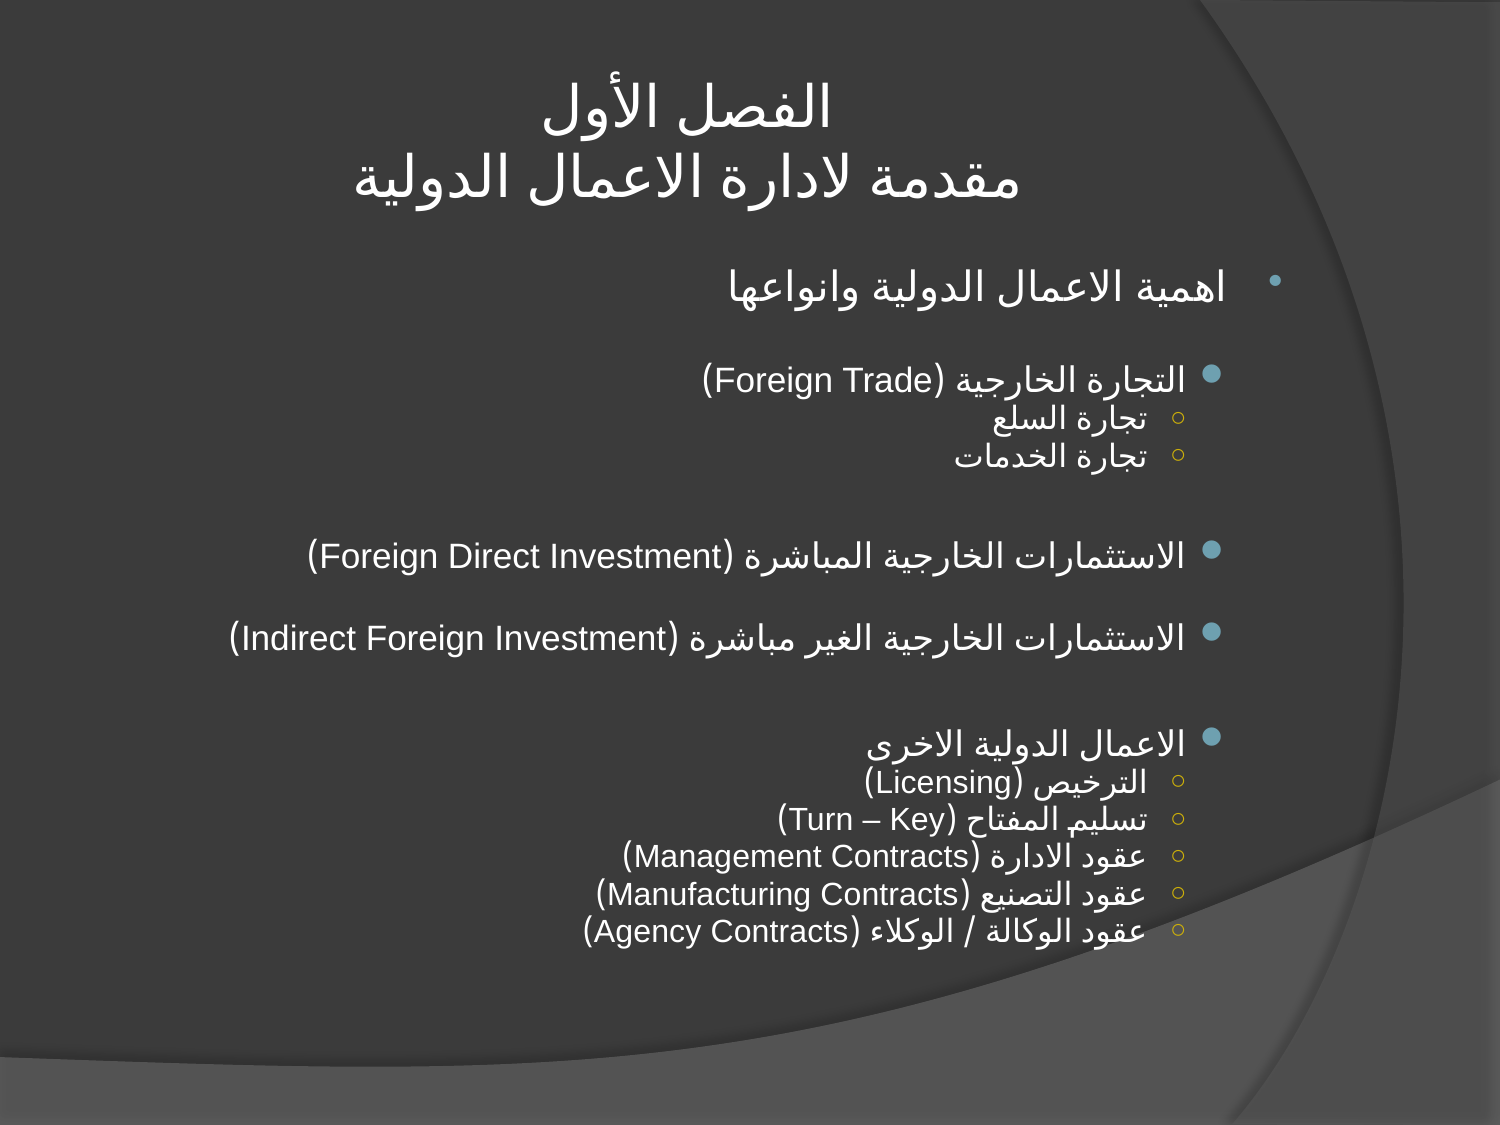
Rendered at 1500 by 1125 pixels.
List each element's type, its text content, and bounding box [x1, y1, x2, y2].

list اهمية الاعمال الدولية وانواعها التجارة الخارجية (Foreign Trade) تجارة السلع تجارة الخدمات الاستثمارات الخارجية المباشرة (Foreign Direct Investment) الاستثمارات الخارجية الغير مباشرة (Indirect Foreign Investment) الاعمال الدولية الاخرى الترخيص (Licensing) تسليم المفتاح (Turn – Key) عقود الادارة (Management Contracts) عقود التصنيع (Manufacturing Contracts) عقود الوكالة / الوكلاء (Agency Contracts) [75, 262, 1300, 1005]
title الفصل الأول مقدمة لادارة الاعمال الدولية [75, 45, 1300, 233]
